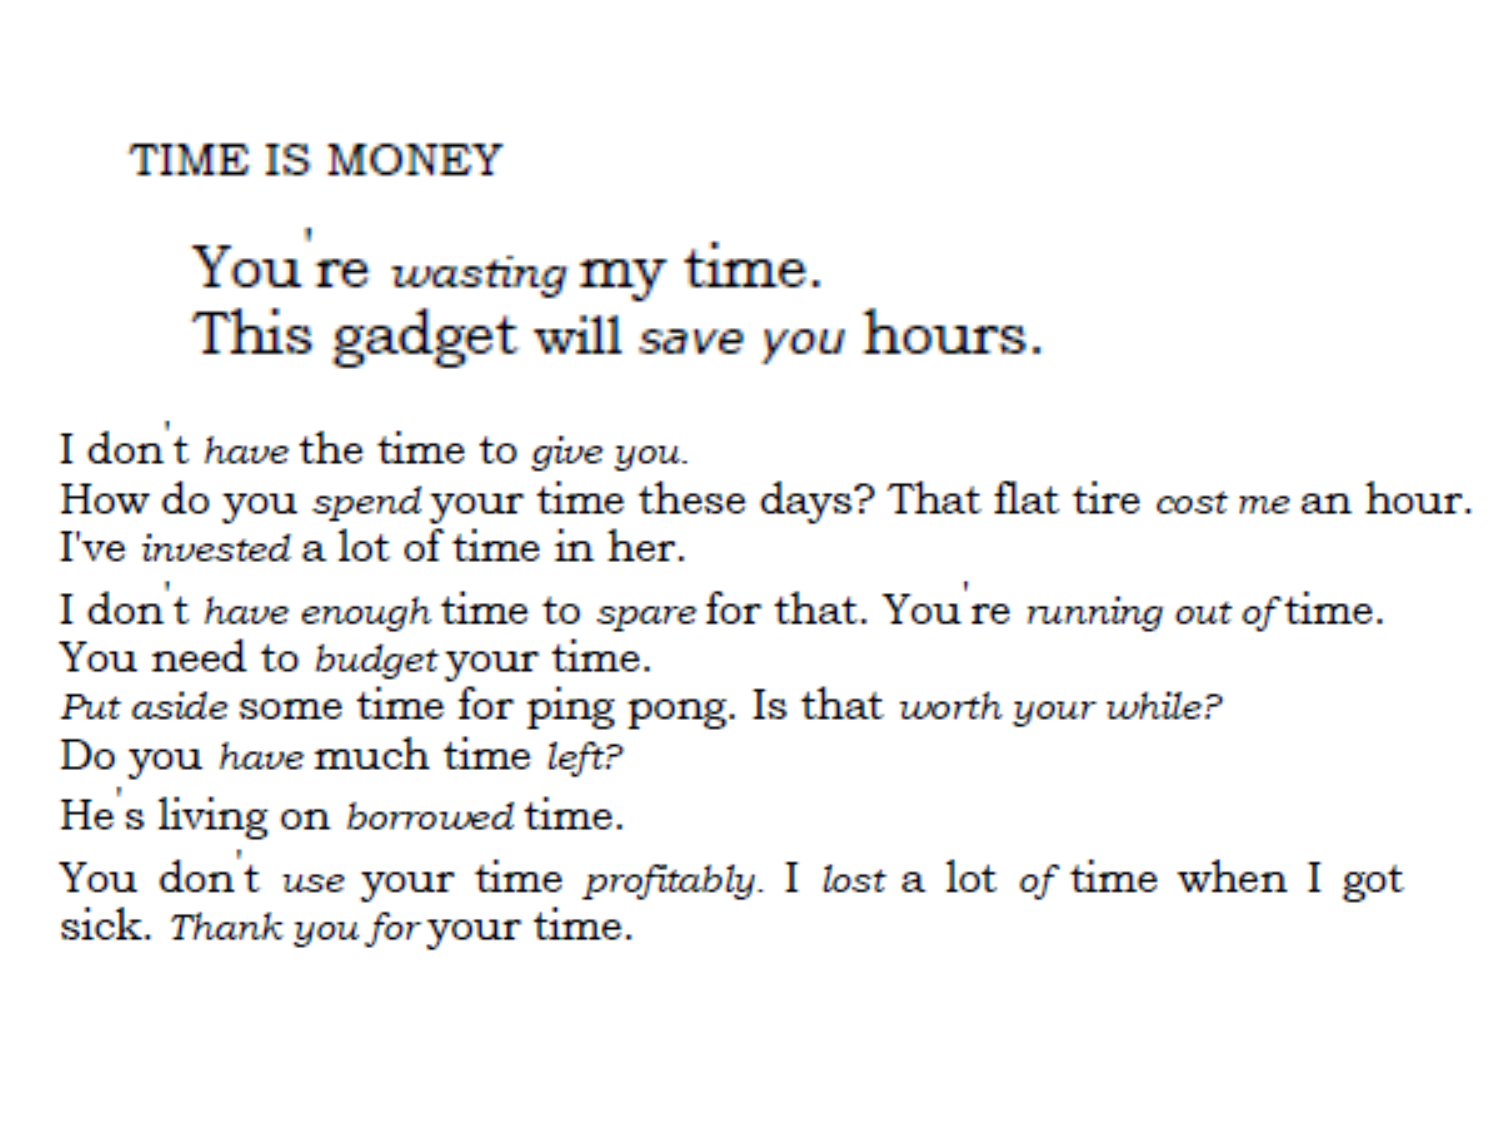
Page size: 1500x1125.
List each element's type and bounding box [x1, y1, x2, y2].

picture [0, 124, 1498, 963]
